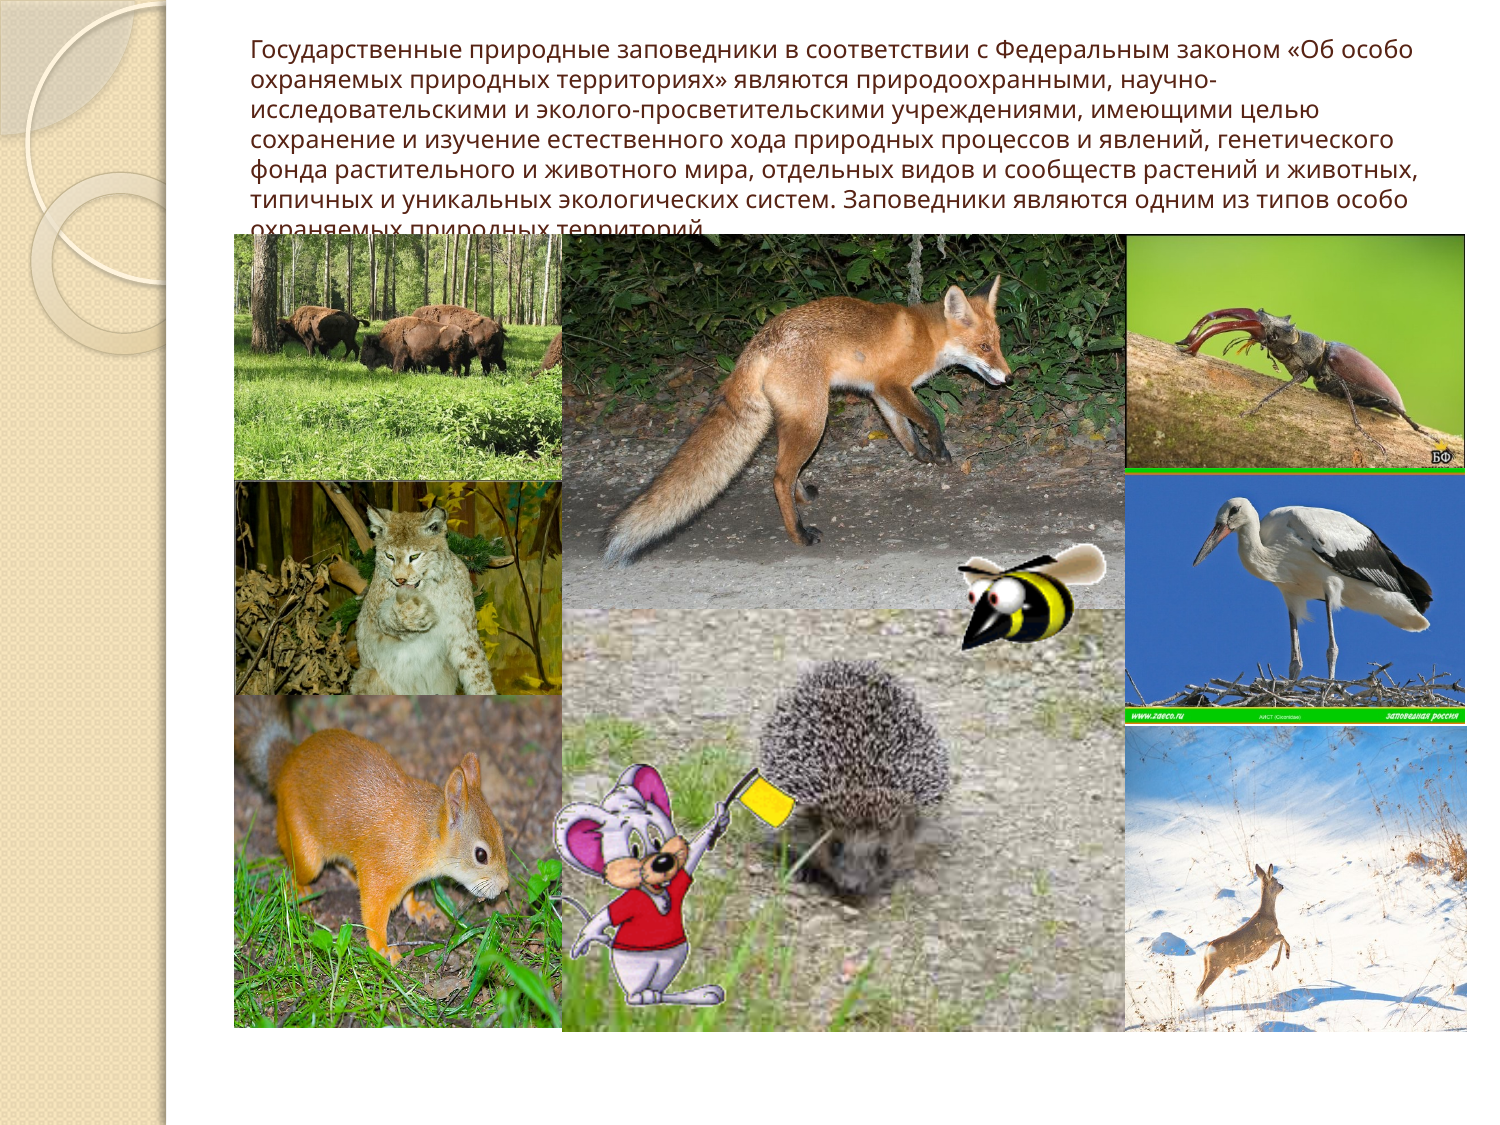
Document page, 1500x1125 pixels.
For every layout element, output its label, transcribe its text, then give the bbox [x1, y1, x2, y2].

picture [234, 234, 1467, 1032]
title Государственные природные заповедники в соответствии с Федеральным законом «Об особо охраняемых природных территориях» являются природоохранными, научно-исследовательскими и эколого-просветительскими учреждениями, имеющими целью сохранение и изучение естественного хода природных процессов и явлений, генетического фонда растительного и животного мира, отдельных видов и сообществ растений и животных, типичных и уникальных экологических систем. Заповедники являются одним из типов особо охраняемых природных территорий [235, 45, 1466, 232]
